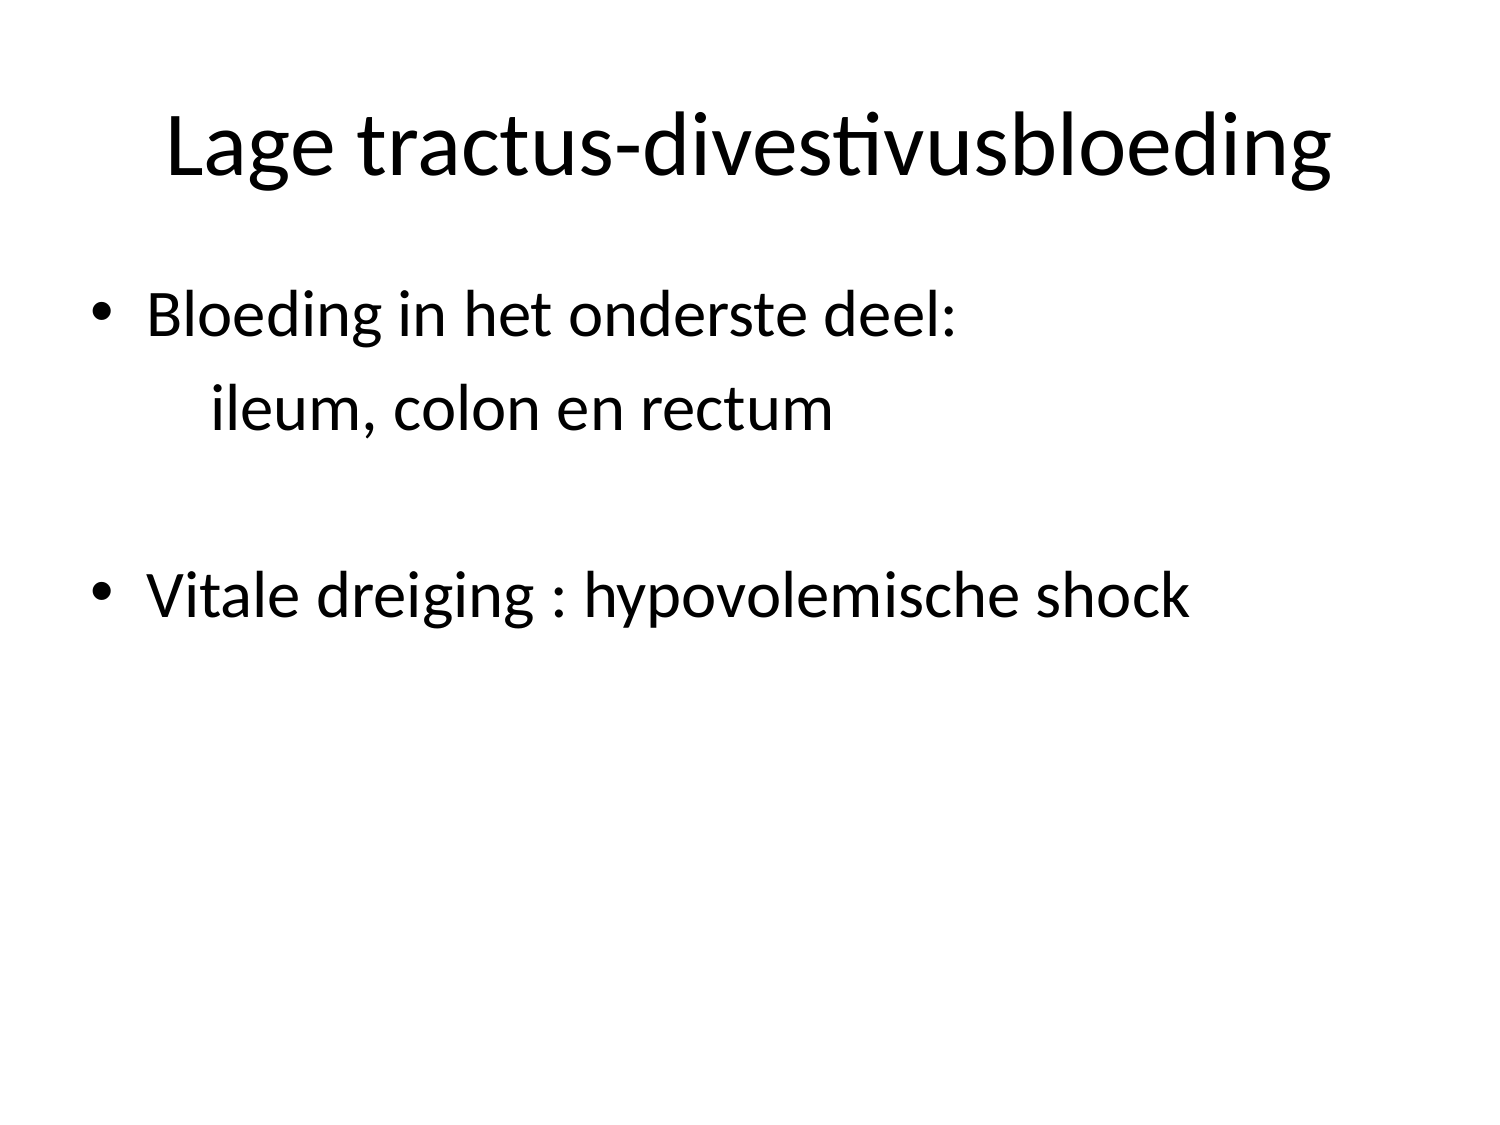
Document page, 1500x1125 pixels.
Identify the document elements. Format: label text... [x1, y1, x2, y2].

list Bloeding in het onderste deel: ileum, colon en rectum Vitale dreiging : hypovolemische shock [75, 262, 1425, 1005]
title Lage tractus-divestivusbloeding [75, 45, 1425, 233]
